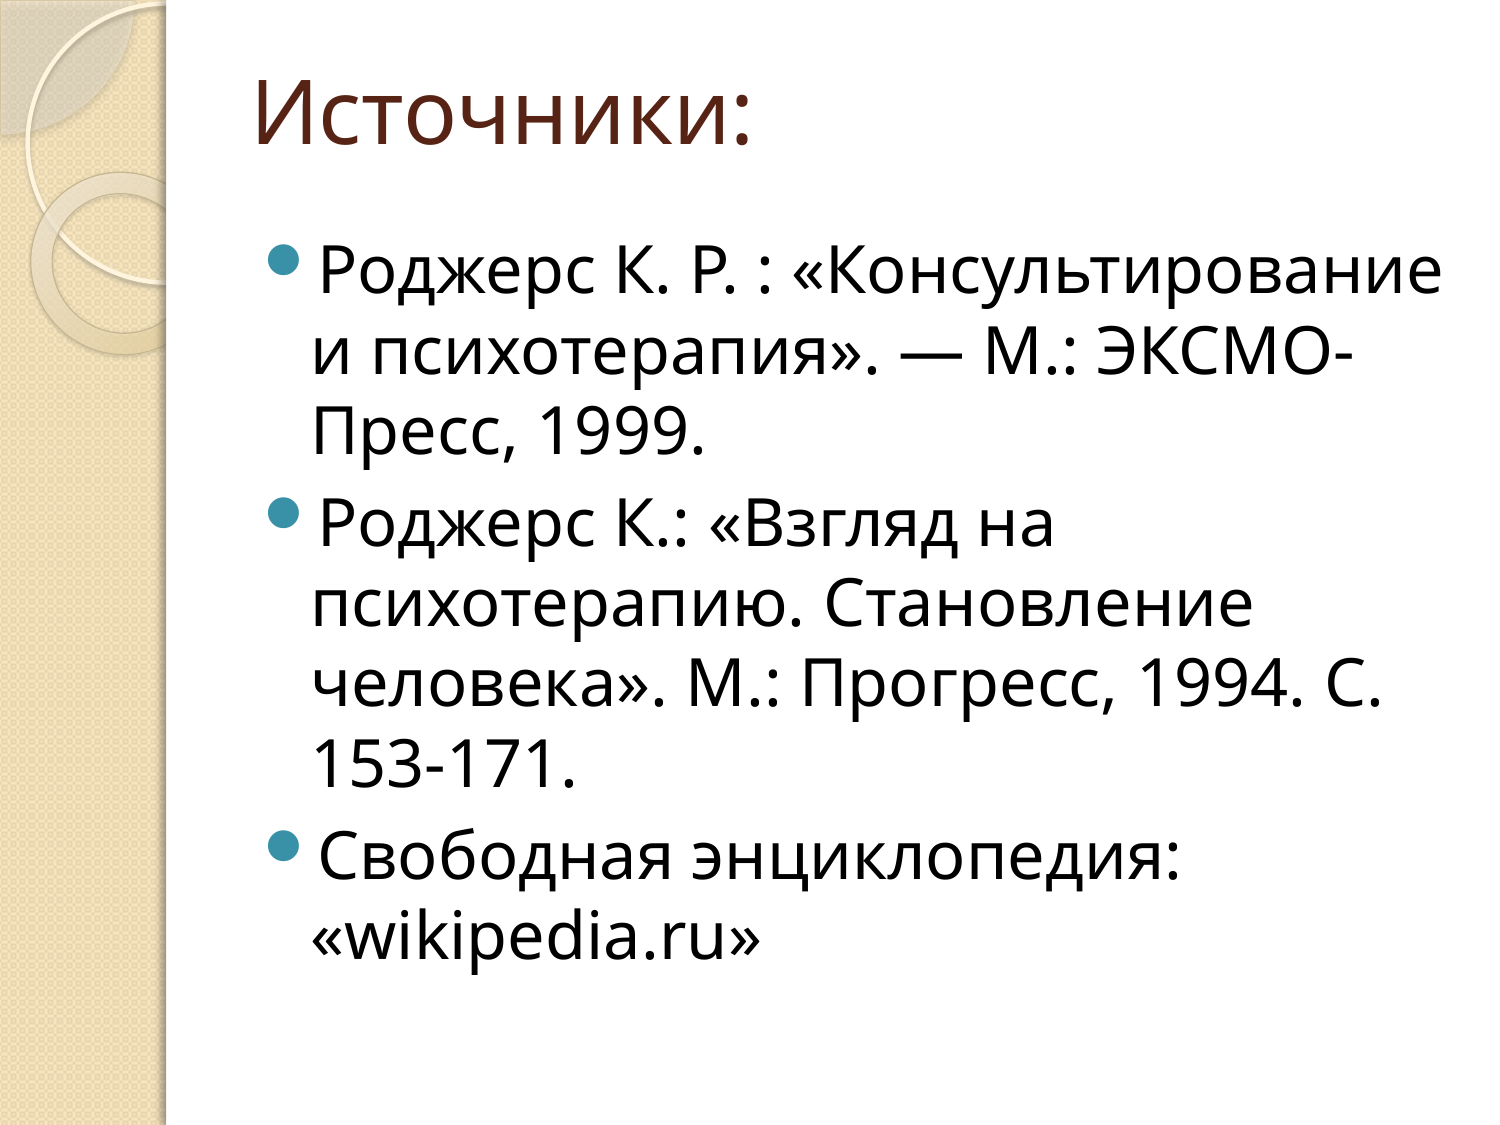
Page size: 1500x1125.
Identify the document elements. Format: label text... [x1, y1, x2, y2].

list Роджерс К. Р. : «Консультирование и психотерапия». — М.: ЭКСМО-Пресс, 1999. Роджерс К.: «Взгляд на психотерапию. Становление человека». М.: Прогресс, 1994. С. 153-171. Свободная энциклопедия: «wikipedia.ru» [235, 219, 1466, 1025]
title Источники: [235, 45, 1466, 173]
